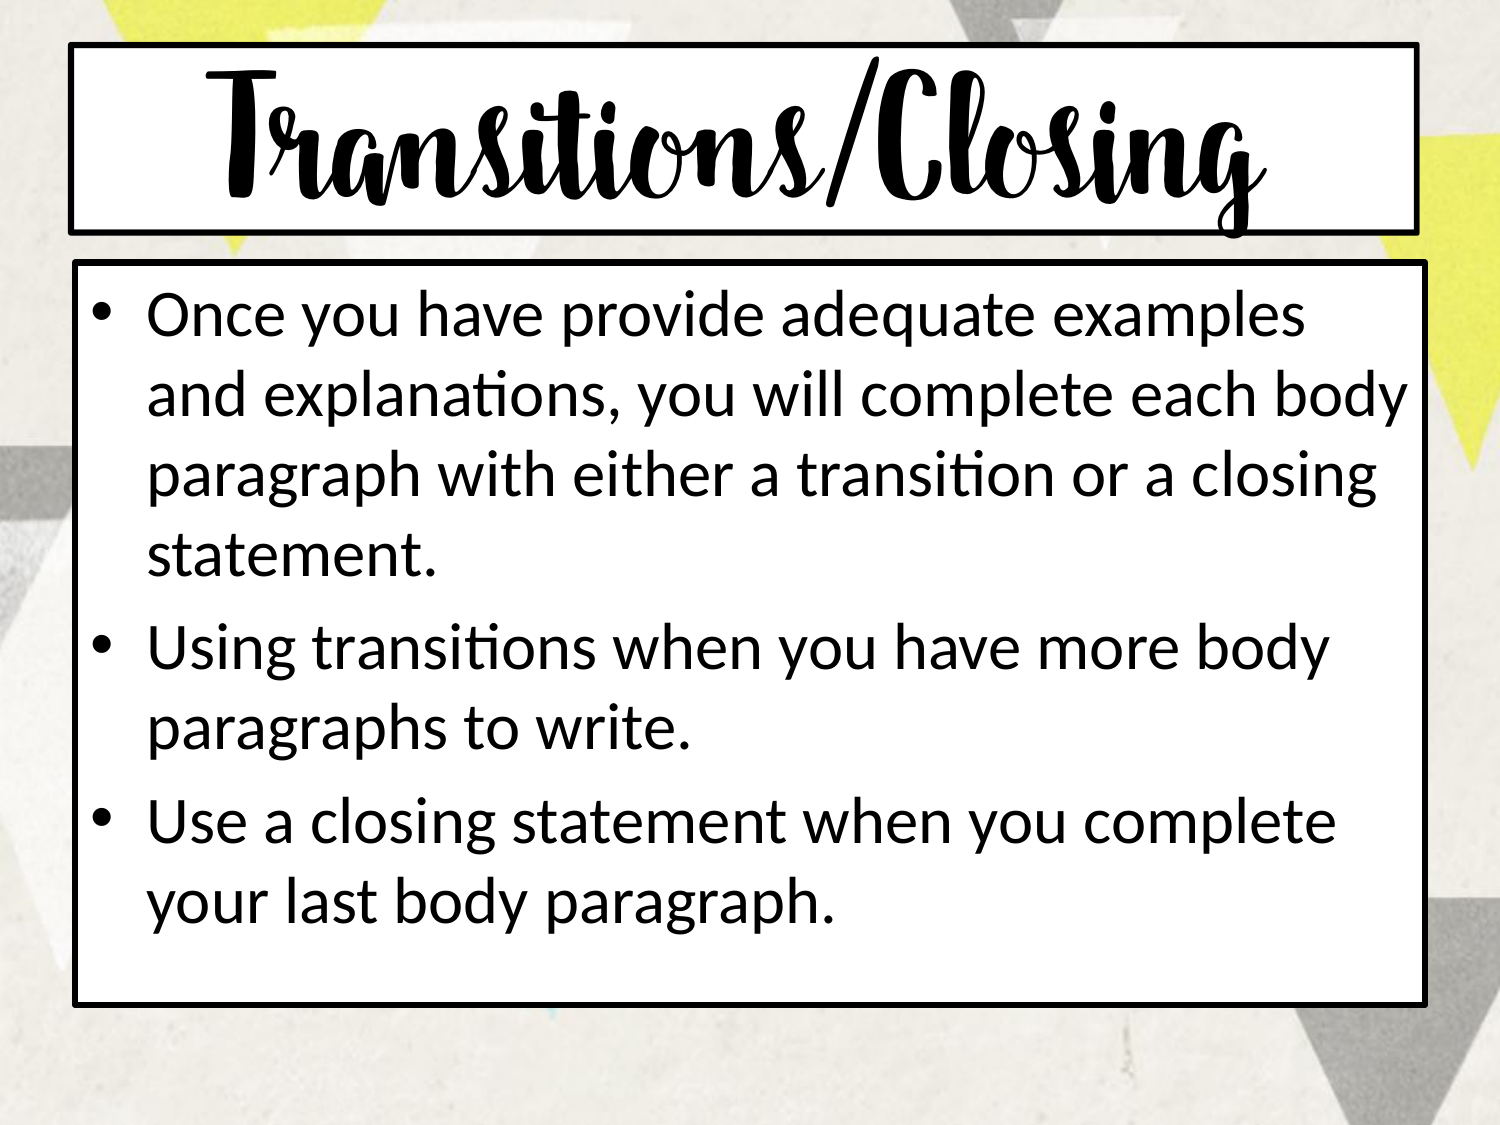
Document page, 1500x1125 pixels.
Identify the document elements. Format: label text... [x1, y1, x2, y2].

list Once you have provide adequate examples and explanations, you will complete each body paragraph with either a transition or a closing statement. Using transitions when you have more body paragraphs to write. Use a closing statement when you complete your last body paragraph. [72, 259, 1428, 1008]
picture [0, 0, 1500, 1125]
